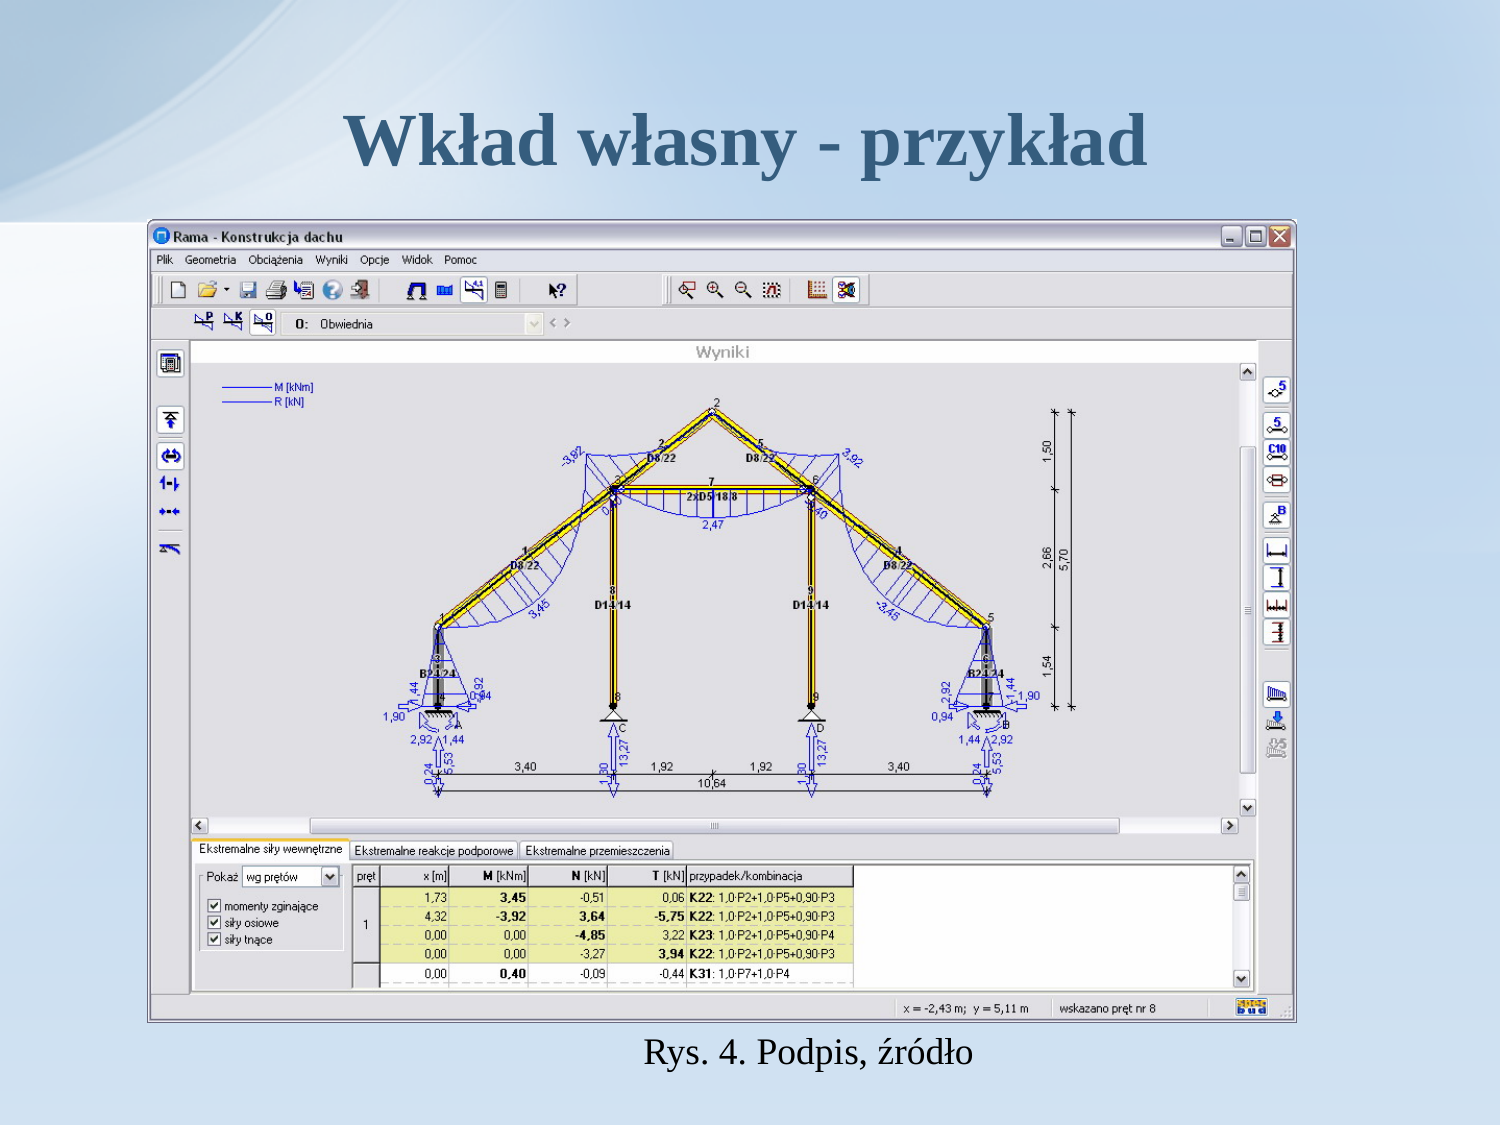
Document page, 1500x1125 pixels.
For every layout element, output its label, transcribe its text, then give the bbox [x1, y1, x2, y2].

text_box Wkład własny - przykład [70, 0, 1421, 188]
text_box Rys. 4. Podpis, źródło [210, 1019, 1407, 1080]
picture [0, 0, 1500, 1125]
